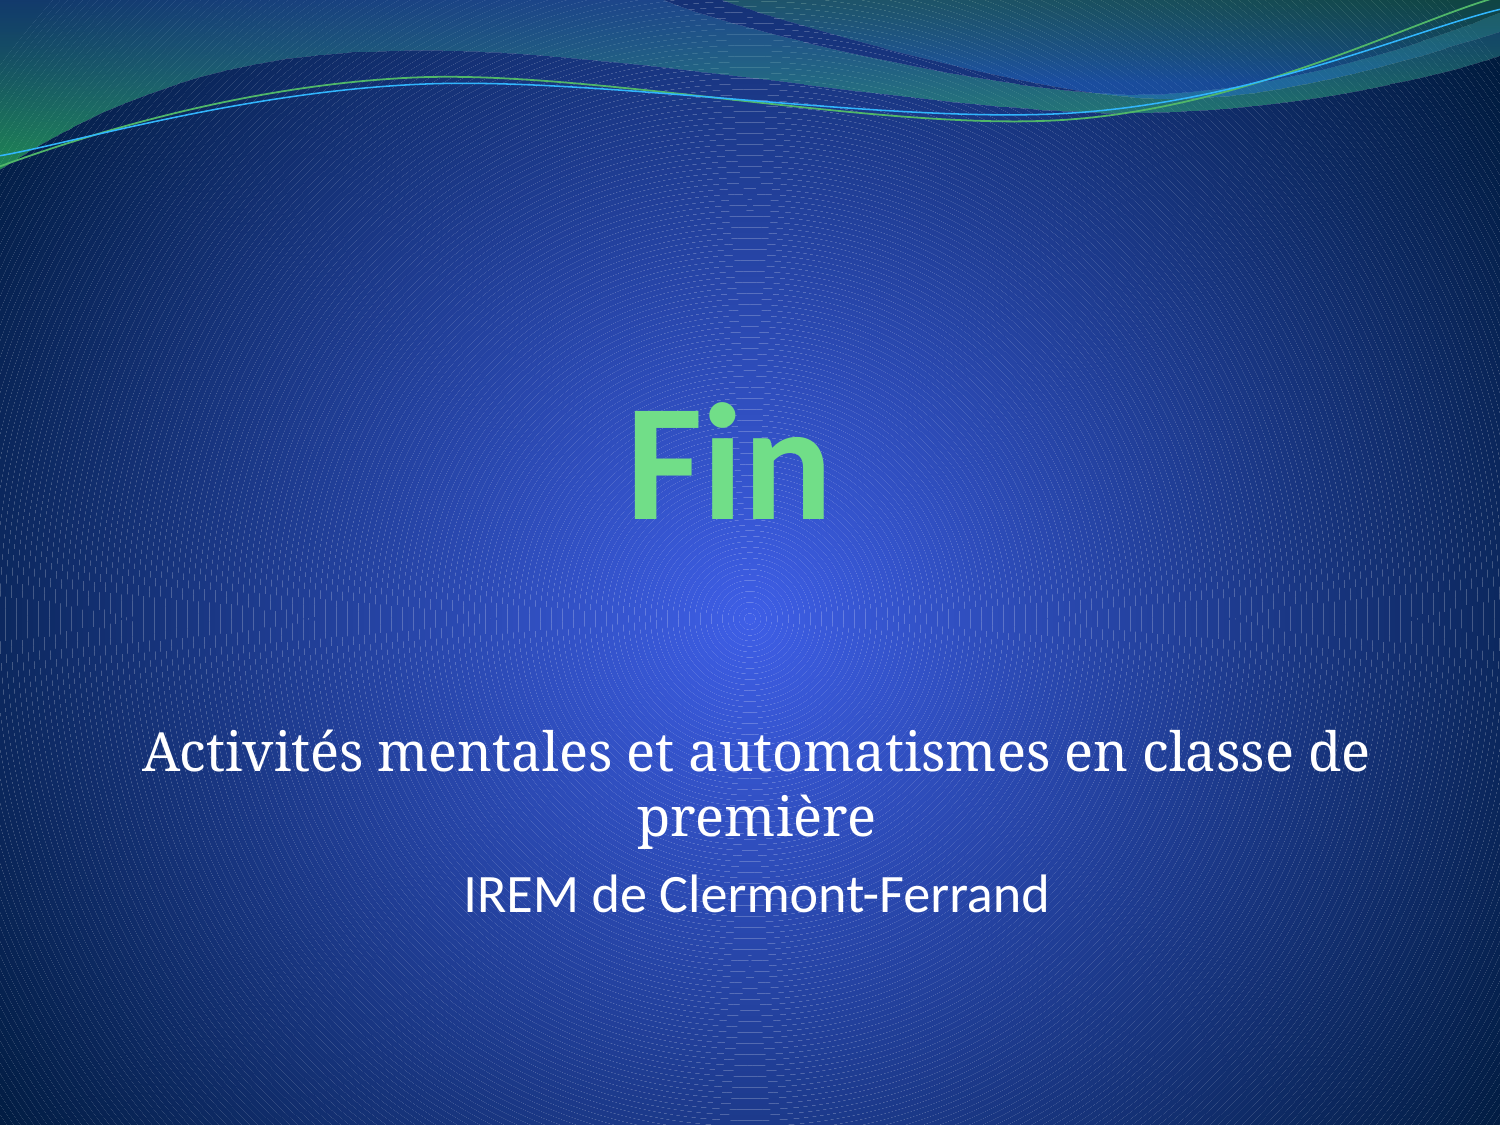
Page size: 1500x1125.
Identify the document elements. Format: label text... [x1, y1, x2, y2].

subtitle Activités mentales et automatismes en classe de première IREM de Clermont-Ferrand [76, 676, 1448, 965]
title Fin [87, 302, 1376, 603]
